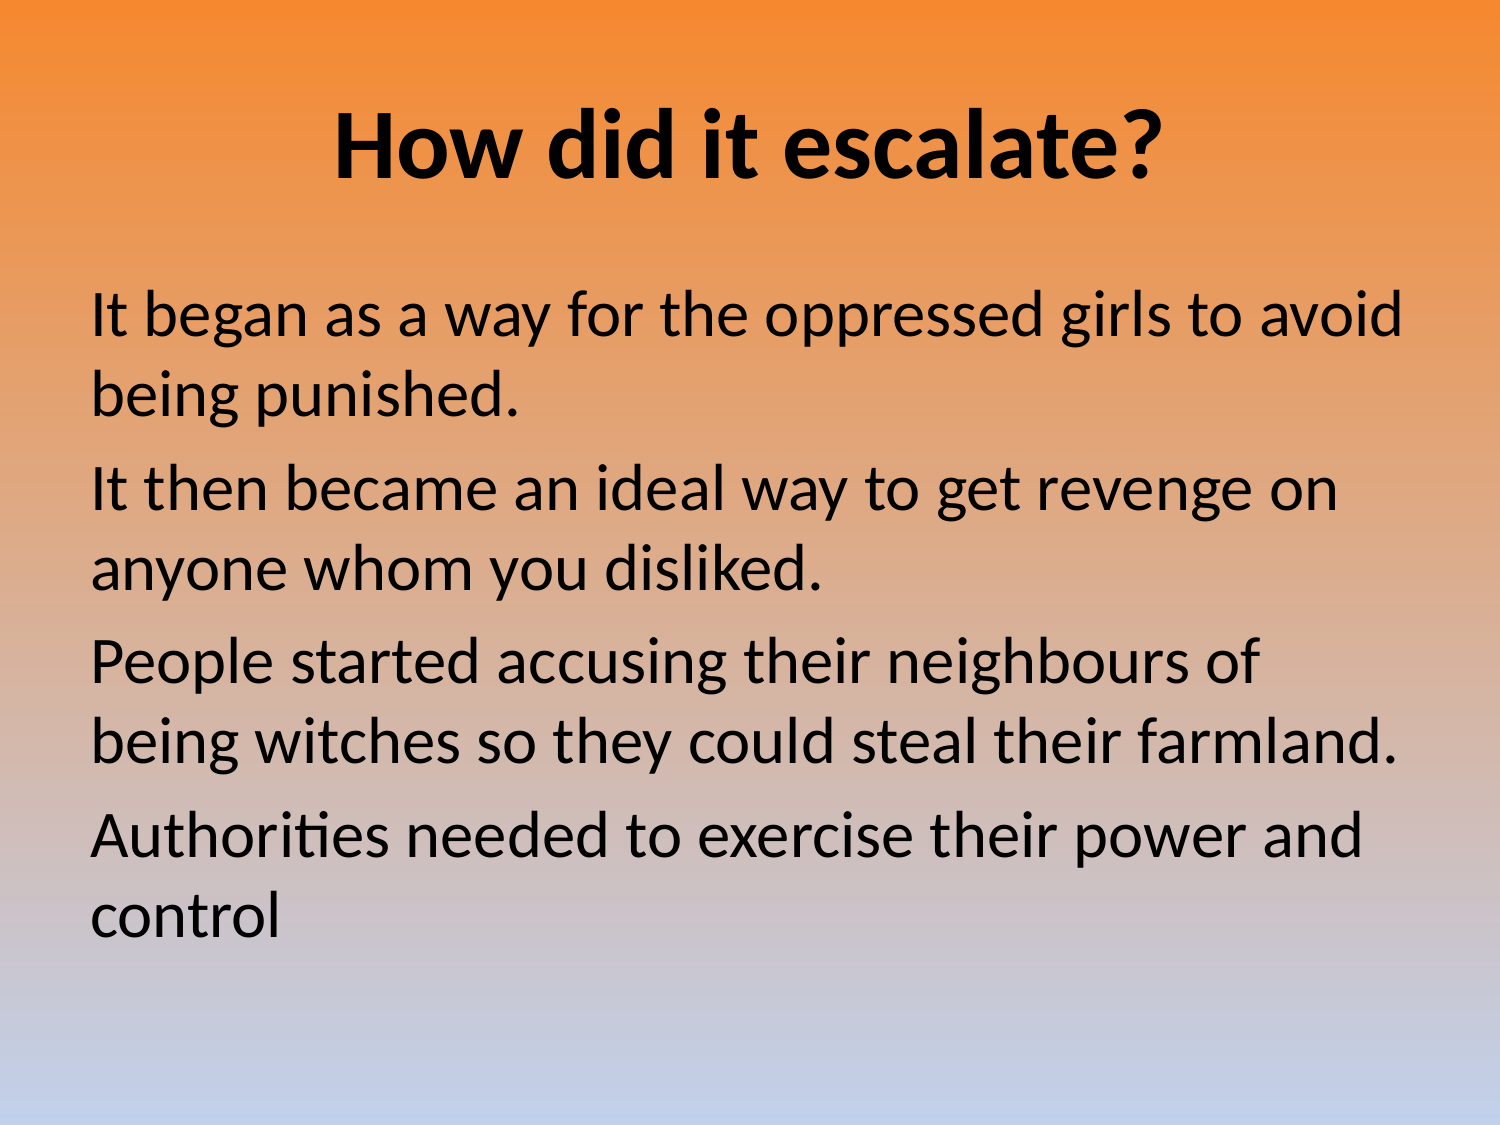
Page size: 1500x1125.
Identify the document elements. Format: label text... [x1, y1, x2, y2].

list It began as a way for the oppressed girls to avoid being punished. It then became an ideal way to get revenge on anyone whom you disliked. People started accusing their neighbours of being witches so they could steal their farmland. Authorities needed to exercise their power and control [75, 262, 1425, 1005]
title How did it escalate? [75, 45, 1425, 233]
